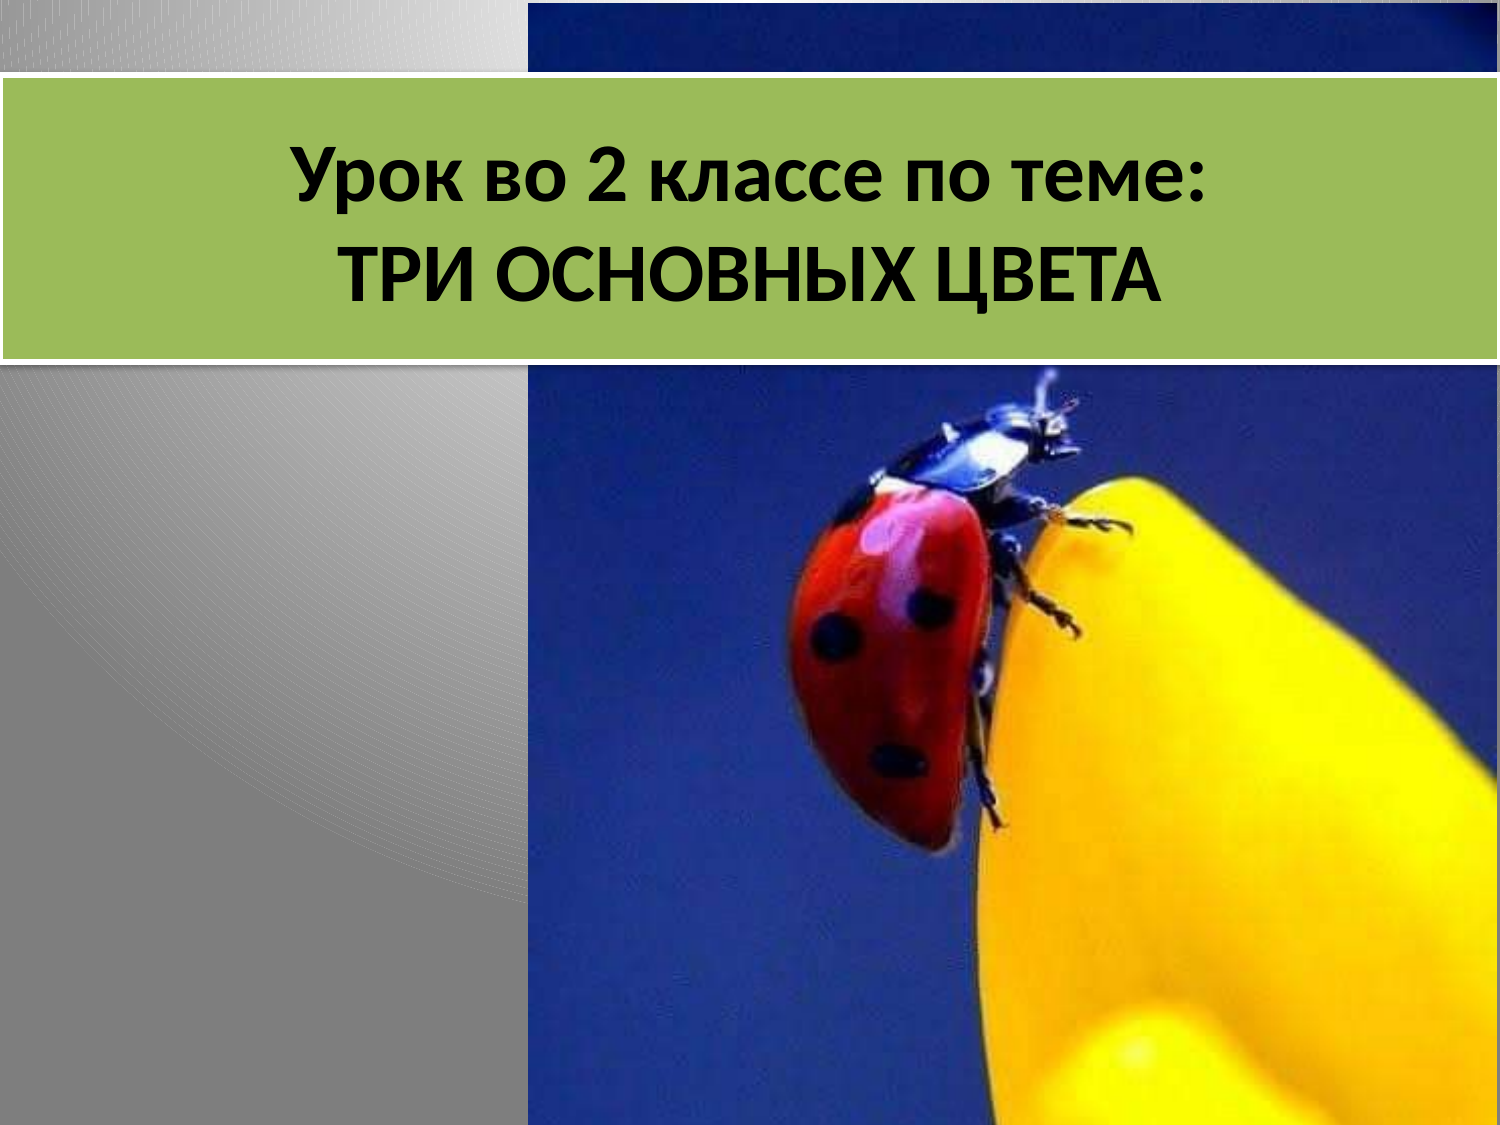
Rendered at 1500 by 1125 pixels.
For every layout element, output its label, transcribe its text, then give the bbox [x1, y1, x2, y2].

picture [527, 3, 1498, 1125]
title Урок во 2 классе по теме: ТРИ ОСНОВНЫХ ЦВЕТА [0, 72, 522, 365]
